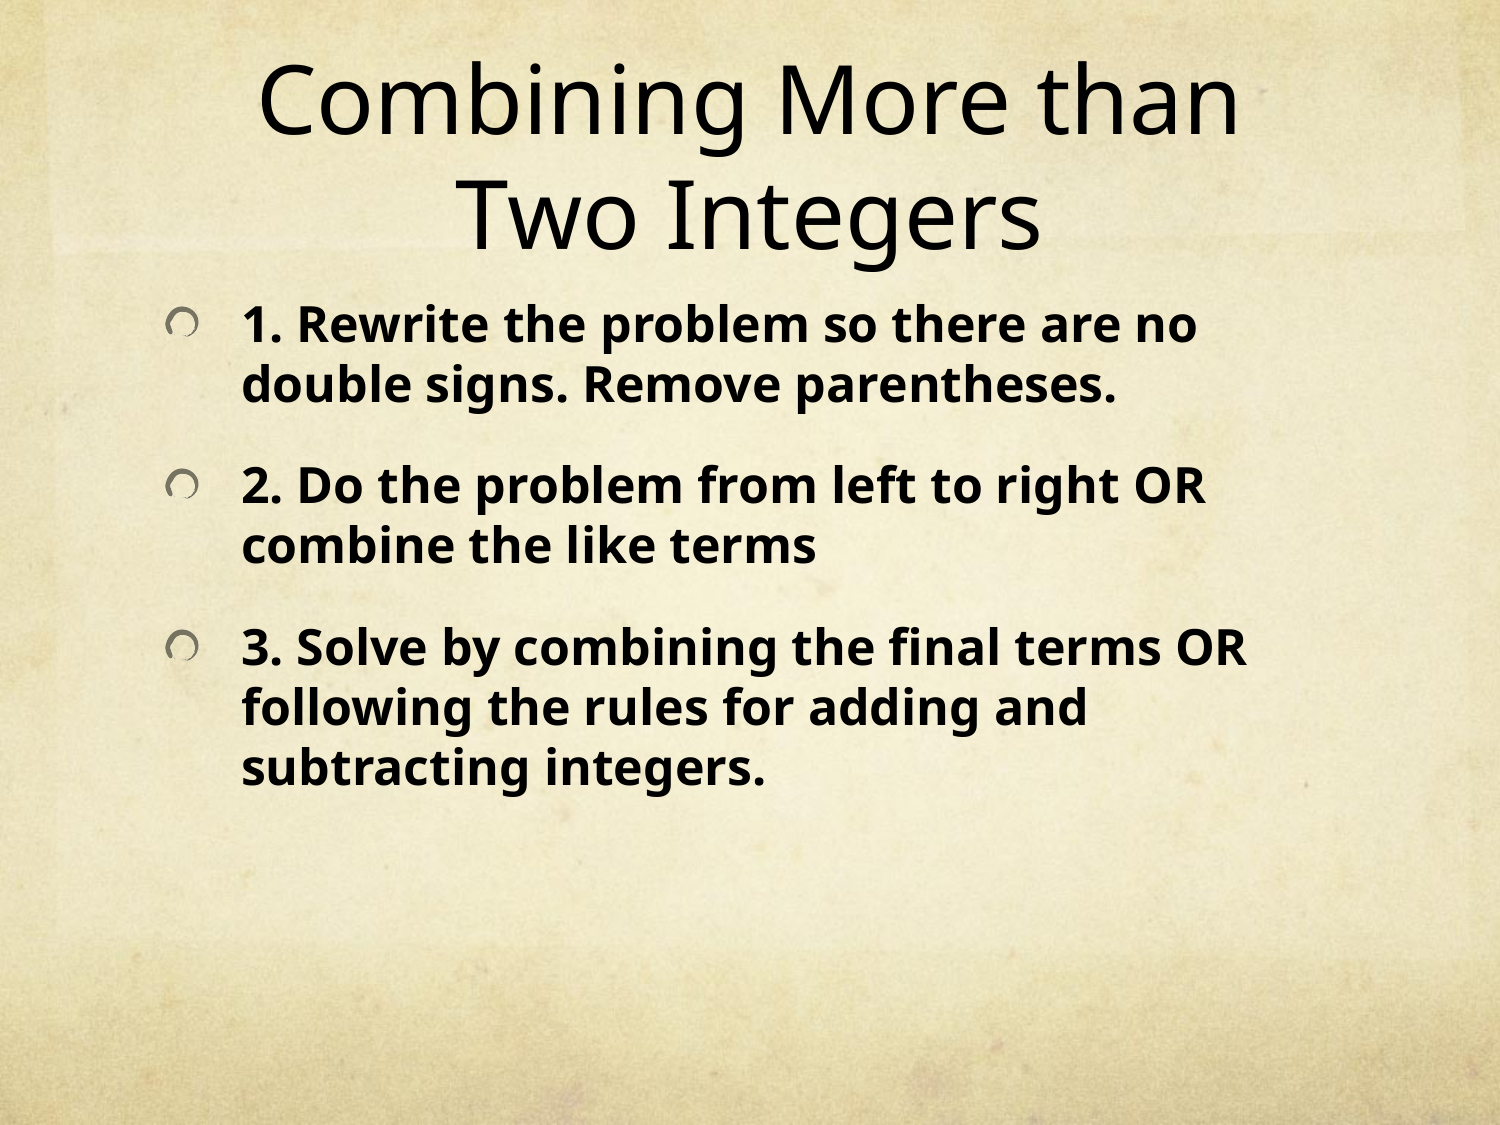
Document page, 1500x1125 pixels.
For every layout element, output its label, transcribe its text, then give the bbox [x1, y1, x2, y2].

title Combining More than Two Integers [150, 82, 1350, 225]
picture [0, 0, 1500, 1125]
list 1. Rewrite the problem so there are no double signs. Remove parentheses. 2. Do the problem from left to right OR combine the like terms 3. Solve by combining the final terms OR following the rules for adding and subtracting integers. [150, 284, 1350, 950]
